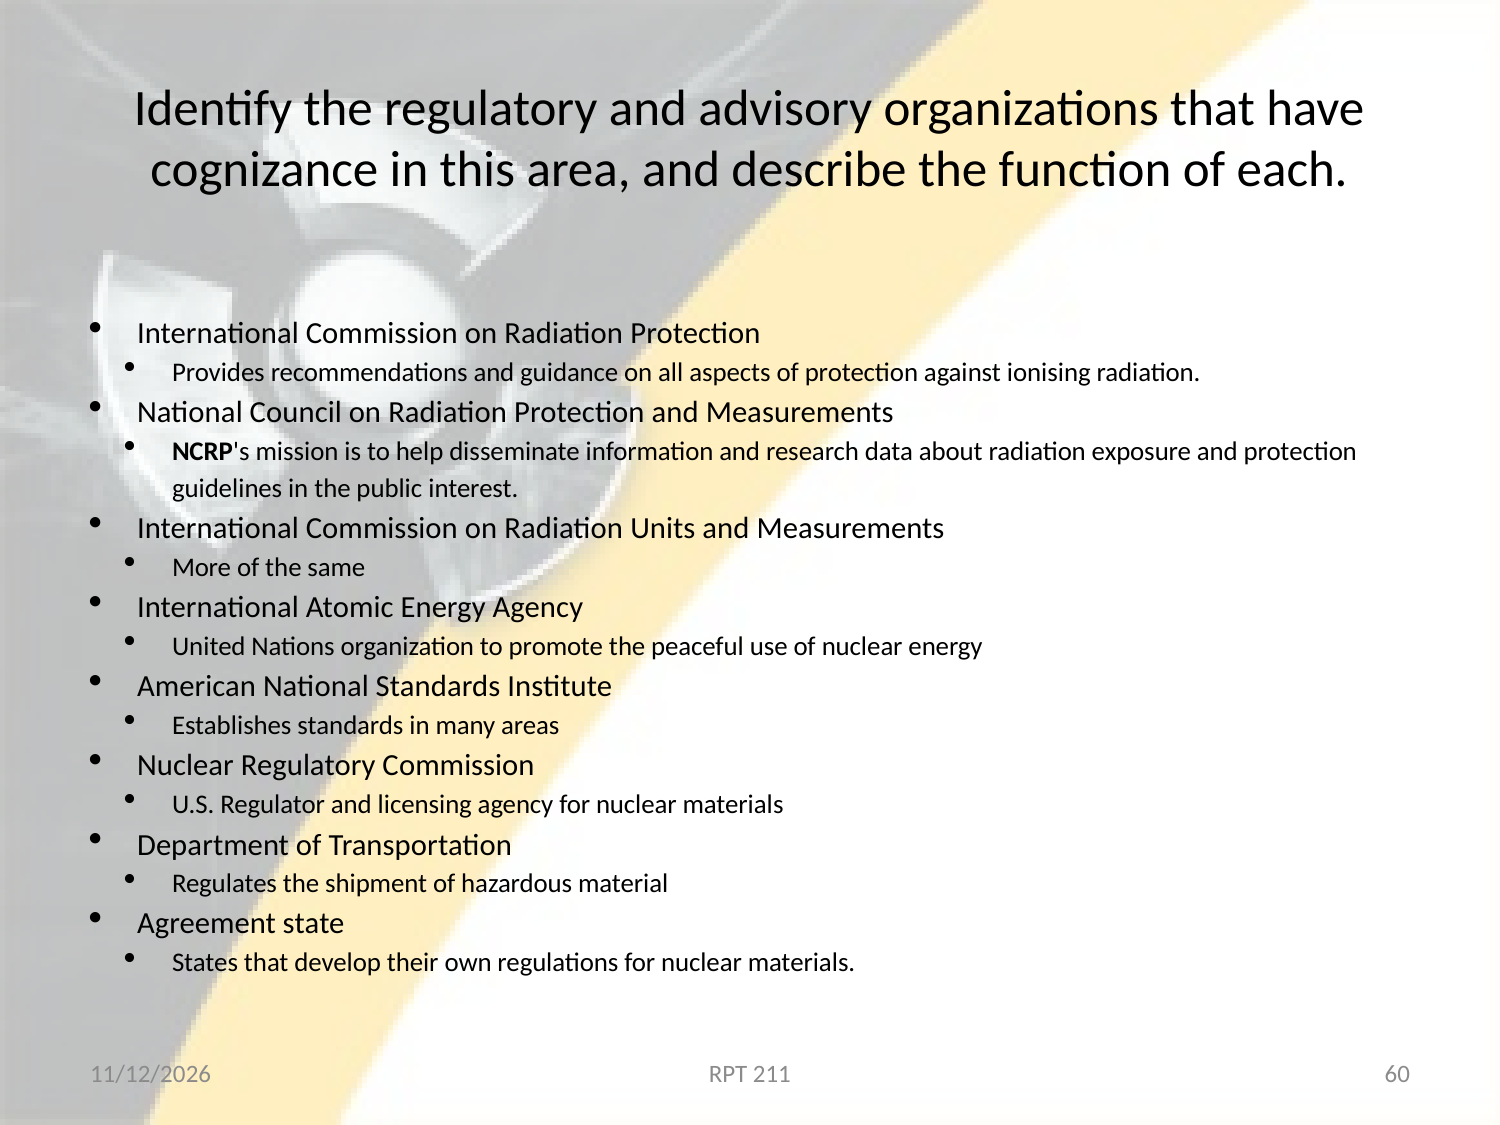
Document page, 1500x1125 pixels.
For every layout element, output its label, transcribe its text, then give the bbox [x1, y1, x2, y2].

footer RPT 211 [512, 1042, 988, 1103]
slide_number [75, 1042, 425, 1103]
title Identify the regulatory and advisory organizations that have cognizance in this area, and describe the function of each. [75, 45, 1425, 299]
slide_number 60 [1074, 1042, 1425, 1103]
list International Commission on Radiation Protection Provides recommendations and guidance on all aspects of protection against ionising radiation. National Council on Radiation Protection and Measurements NCRP's mission is to help disseminate information and research data about radiation exposure and protection guidelines in the public interest. International Commission on Radiation Units and Measurements More of the same International Atomic Energy Agency United Nations organization to promote the peaceful use of nuclear energy American National Standards Institute Establishes standards in many areas Nuclear Regulatory Commission U.S. Regulator and licensing agency for nuclear materials Department of Transportation Regulates the shipment of hazardous material Agreement state States that develop their own regulations for nuclear materials. [75, 299, 1425, 986]
